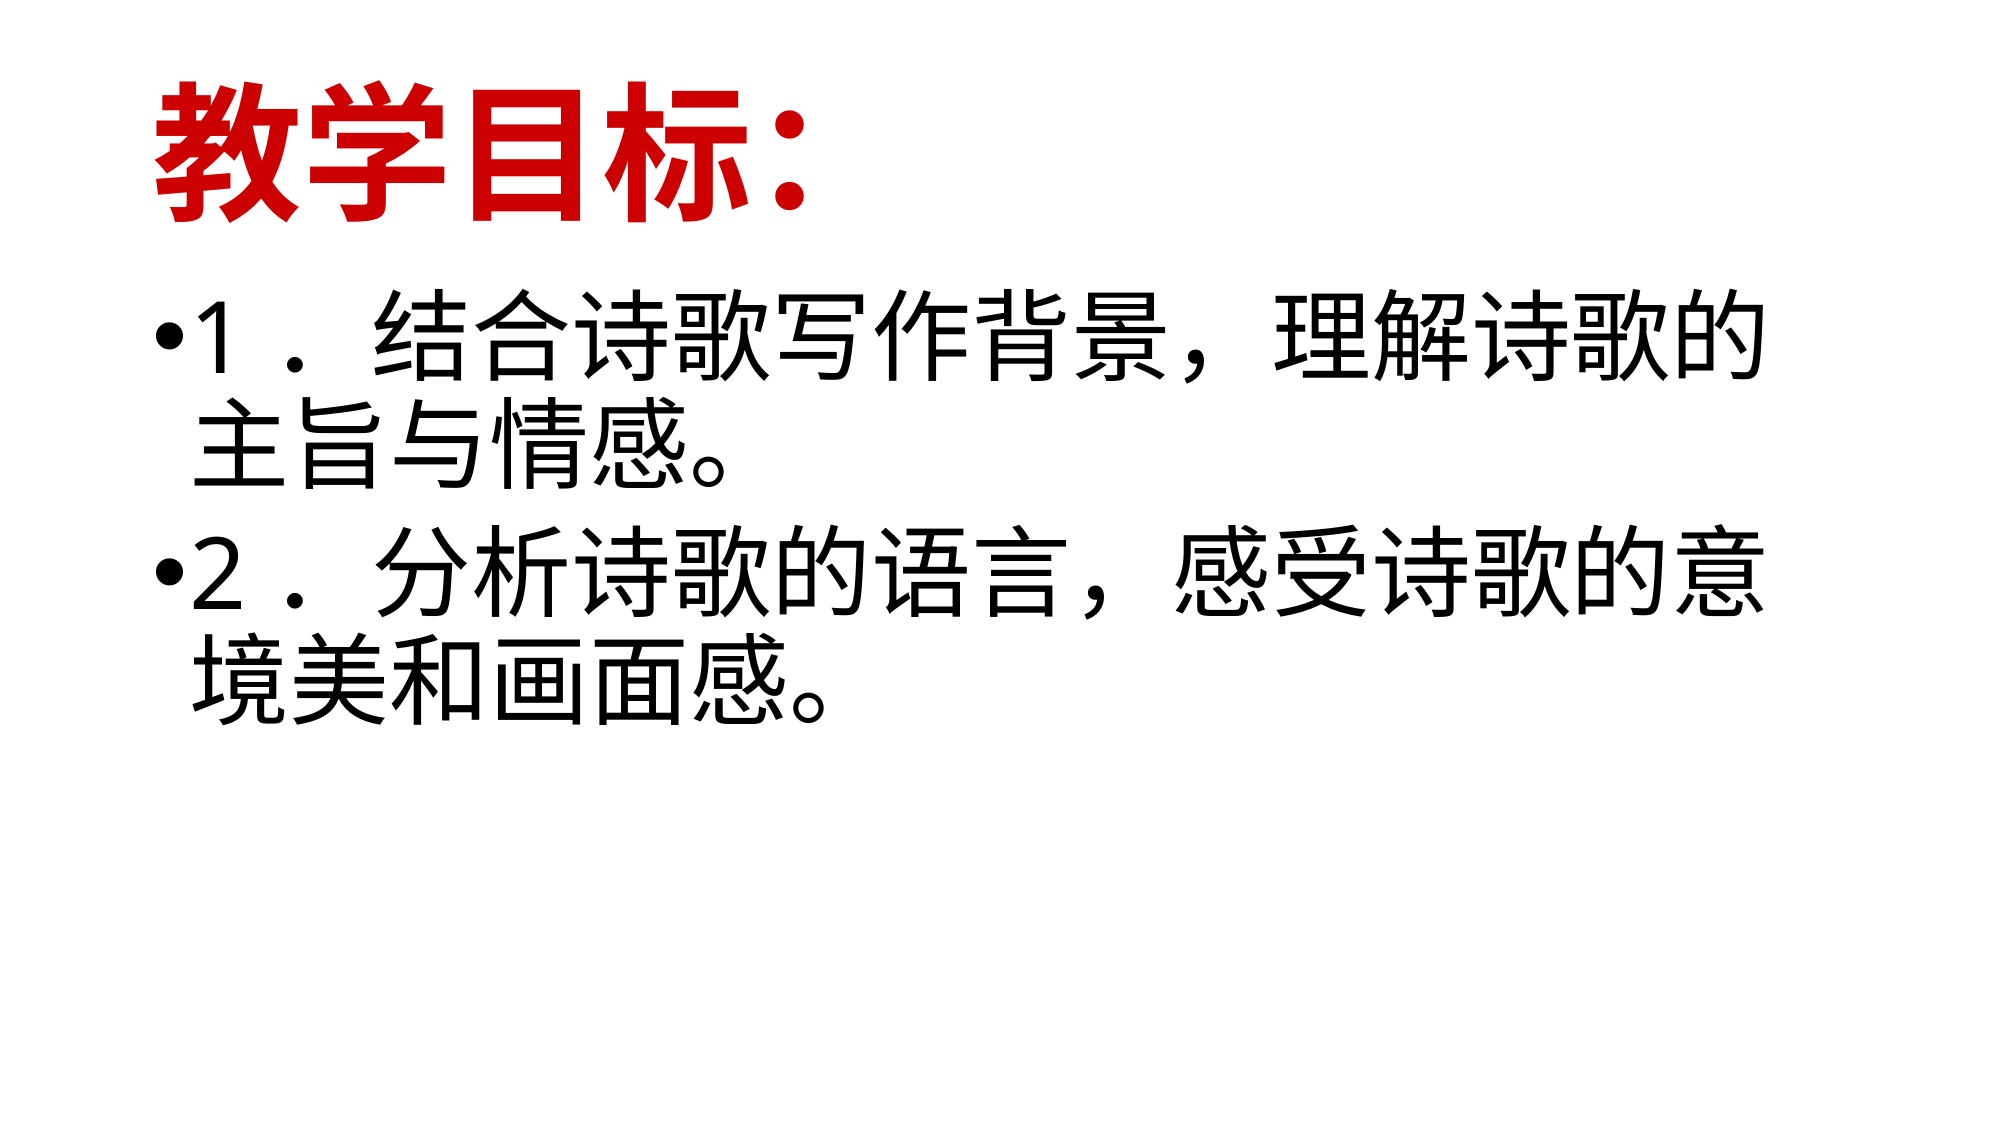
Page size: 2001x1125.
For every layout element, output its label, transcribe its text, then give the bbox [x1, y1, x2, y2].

title 教学目标： [137, 32, 1863, 250]
list 1．结合诗歌写作背景，理解诗歌的主旨与情感。 2．分析诗歌的语言，感受诗歌的意境美和画面感。 [137, 279, 1863, 1014]
